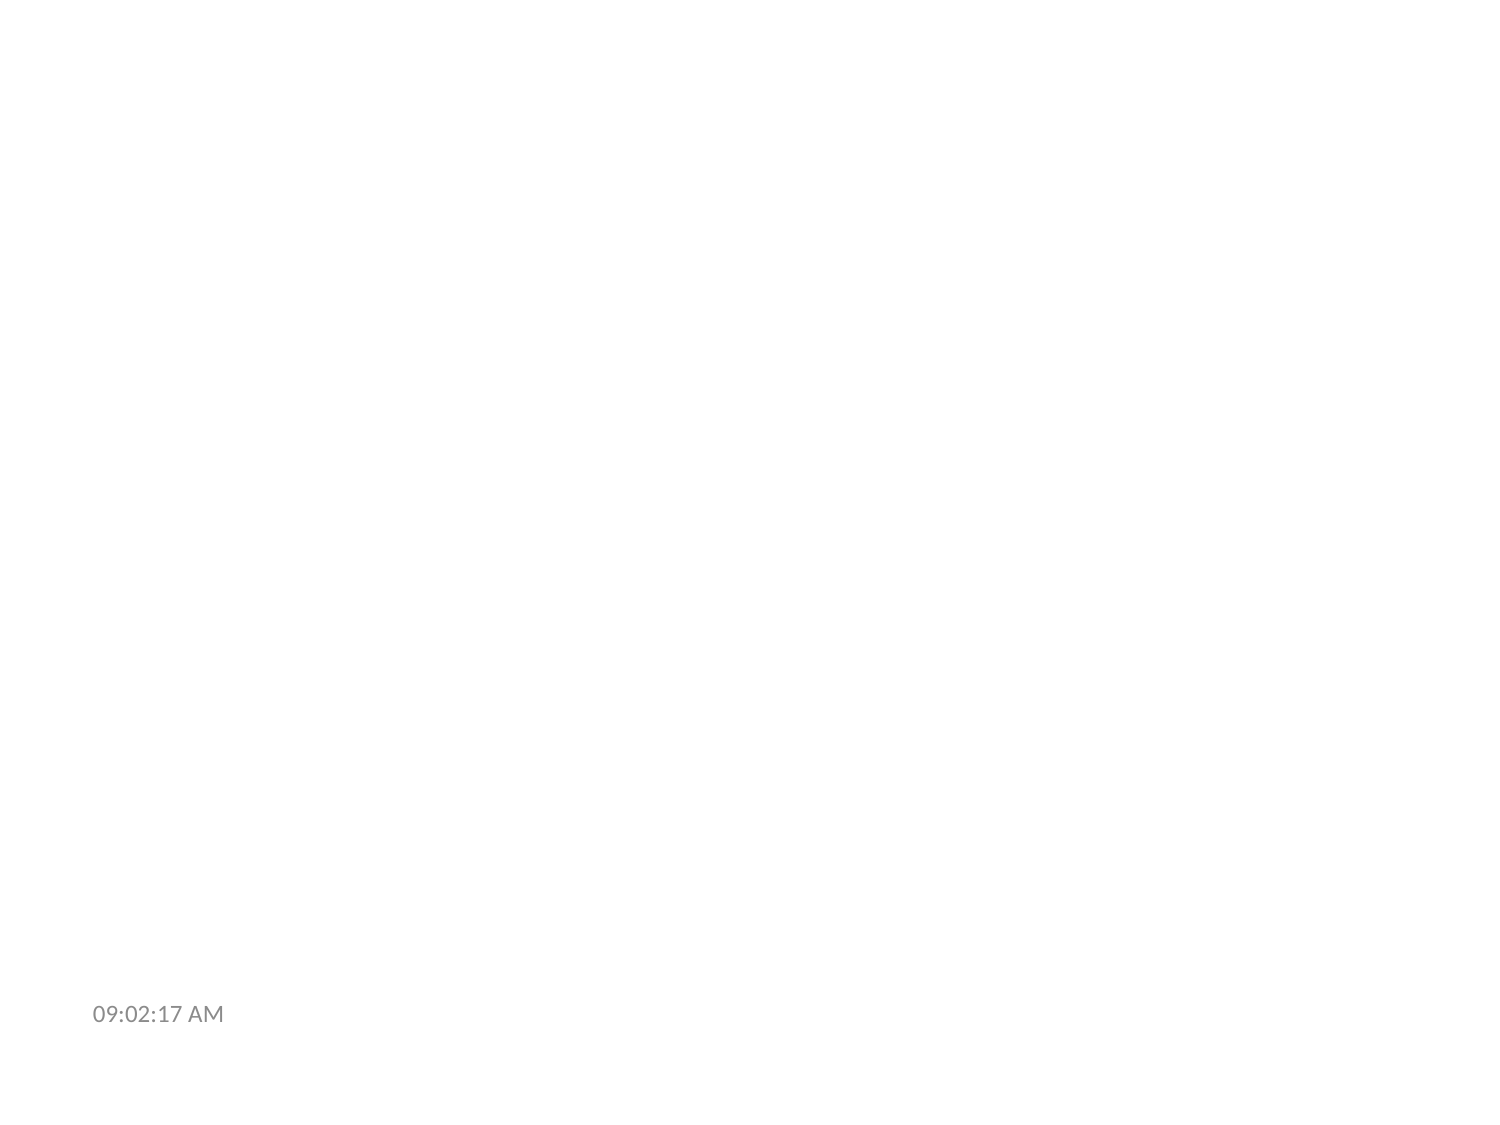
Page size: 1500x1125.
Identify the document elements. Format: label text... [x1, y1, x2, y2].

text_box 3:35:09 PM [77, 982, 428, 1043]
